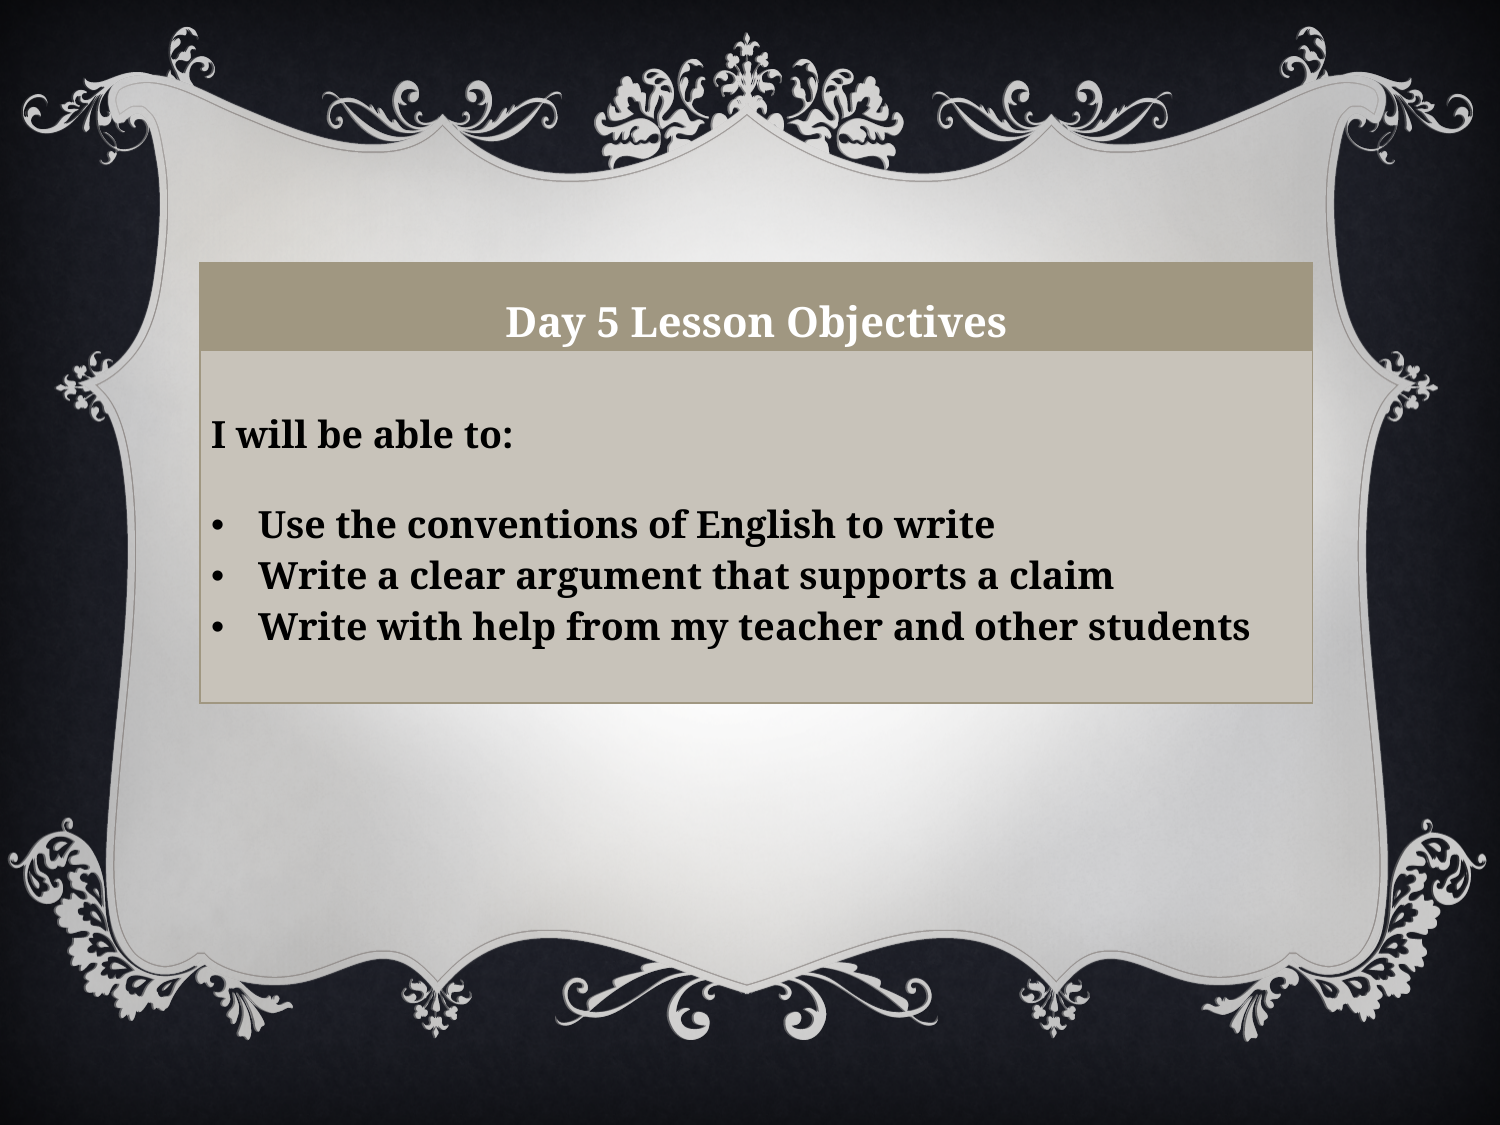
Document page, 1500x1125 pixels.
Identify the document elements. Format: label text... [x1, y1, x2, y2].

table_header Day 5 Lesson Objectives [201, 263, 1312, 349]
picture [0, 0, 1500, 1125]
table_cell I will be able to: Use the conventions of English to write Write a clear argument that supports a claim Write with help from my teacher and other students [201, 351, 1312, 702]
